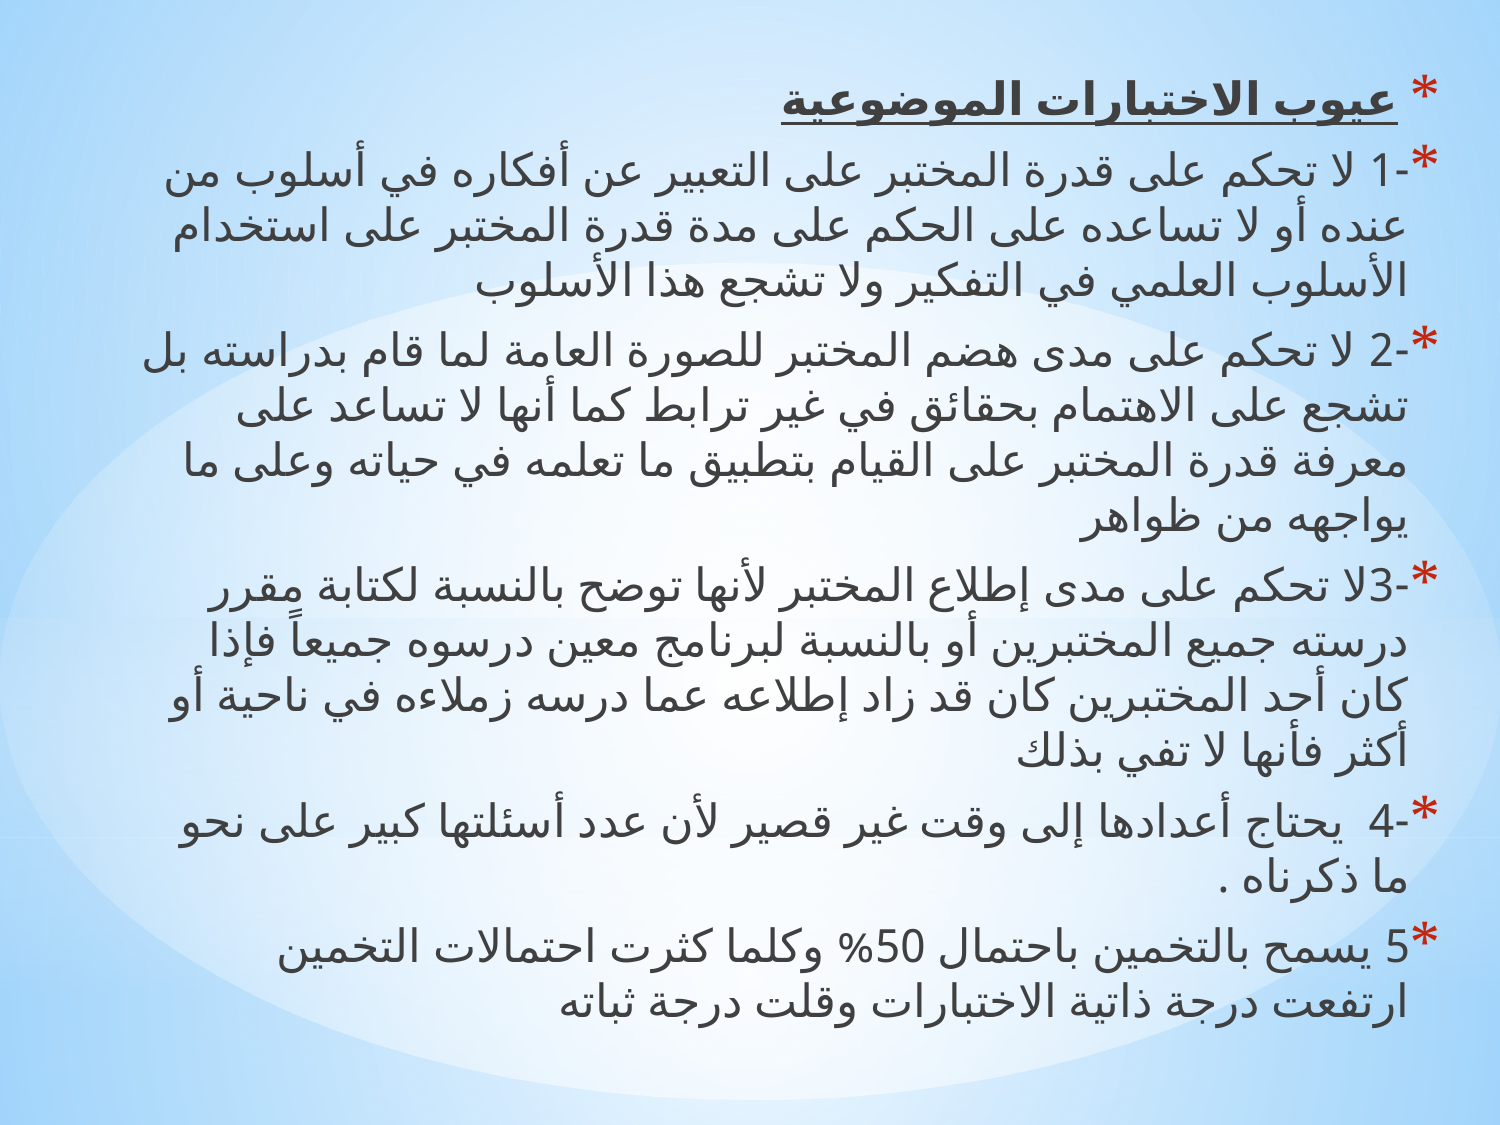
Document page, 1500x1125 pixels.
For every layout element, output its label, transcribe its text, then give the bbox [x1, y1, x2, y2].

list عيوب الاختبارات الموضوعية -1 لا تحكم على قدرة المختبر على التعبير عن أفكاره في أسلوب من عنده أو لا تساعده على الحكم على مدة قدرة المختبر على استخدام الأسلوب العلمي في التفكير ولا تشجع هذا الأسلوب -2 لا تحكم على مدى هضم المختبر للصورة العامة لما قام بدراسته بل تشجع على الاهتمام بحقائق في غير ترابط كما أنها لا تساعد على معرفة قدرة المختبر على القيام بتطبيق ما تعلمه في حياته وعلى ما يواجهه من ظواهر -3لا تحكم على مدى إطلاع المختبر لأنها توضح بالنسبة لكتابة مقرر درسته جميع المختبرين أو بالنسبة لبرنامج معين درسوه جميعاً فإذا كان أحد المختبرين كان قد زاد إطلاعه عما درسه زملاءه في ناحية أو أكثر فأنها لا تفي بذلك -4 يحتاج أعدادها إلى وقت غير قصير لأن عدد أسئلتها كبير على نحو ما ذكرناه . 5 يسمح بالتخمين باحتمال 50% وكلما كثرت احتمالات التخمين ارتفعت درجة ذاتية الاختبارات وقلت درجة ثباته [125, 62, 1463, 1075]
